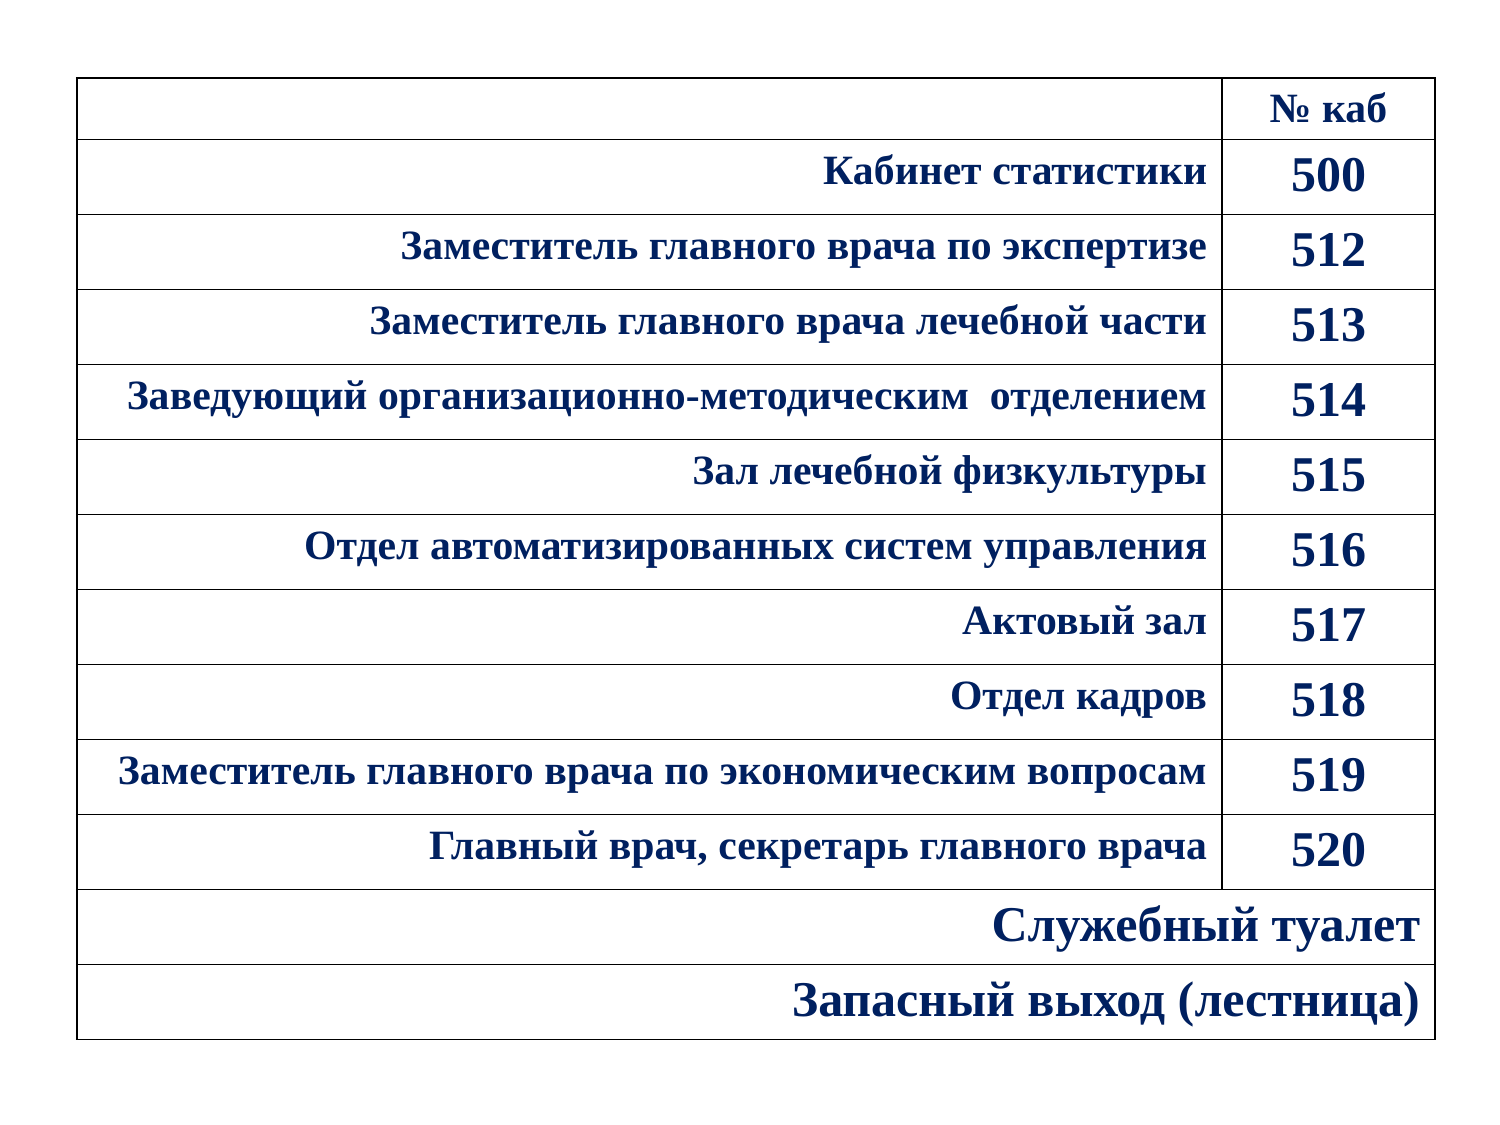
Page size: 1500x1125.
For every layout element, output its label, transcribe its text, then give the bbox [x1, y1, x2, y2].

table_header [78, 79, 1221, 139]
table_cell Заместитель главного врача по экспертизе [78, 215, 1221, 289]
table_cell Заместитель главного врача по экономическим вопросам [78, 740, 1221, 814]
table_cell 515 [1223, 440, 1434, 514]
table_cell 516 [1223, 515, 1434, 589]
table_cell Кабинет статистики [78, 140, 1221, 214]
table_cell 520 [1223, 815, 1434, 889]
table_cell 518 [1223, 665, 1434, 739]
table_cell 512 [1223, 215, 1434, 289]
table_cell 519 [1223, 740, 1434, 814]
table_header № каб [1223, 79, 1434, 139]
table_cell 514 [1223, 365, 1434, 439]
table_cell 500 [1223, 140, 1434, 214]
table_cell Заведующий организационно-методическим отделением [78, 365, 1221, 439]
table_cell 517 [1223, 590, 1434, 664]
table_cell Служебный туалет [78, 890, 1434, 964]
table_cell Отдел автоматизированных систем управления [78, 515, 1221, 589]
table_cell Зал лечебной физкультуры [78, 440, 1221, 514]
table_cell Главный врач, секретарь главного врача [78, 815, 1221, 889]
table_cell Запасный выход (лестница) [78, 965, 1434, 1039]
table_cell Актовый зал [78, 590, 1221, 664]
table_cell Отдел кадров [78, 665, 1221, 739]
table_cell Заместитель главного врача лечебной части [78, 290, 1221, 364]
table_cell 513 [1223, 290, 1434, 364]
